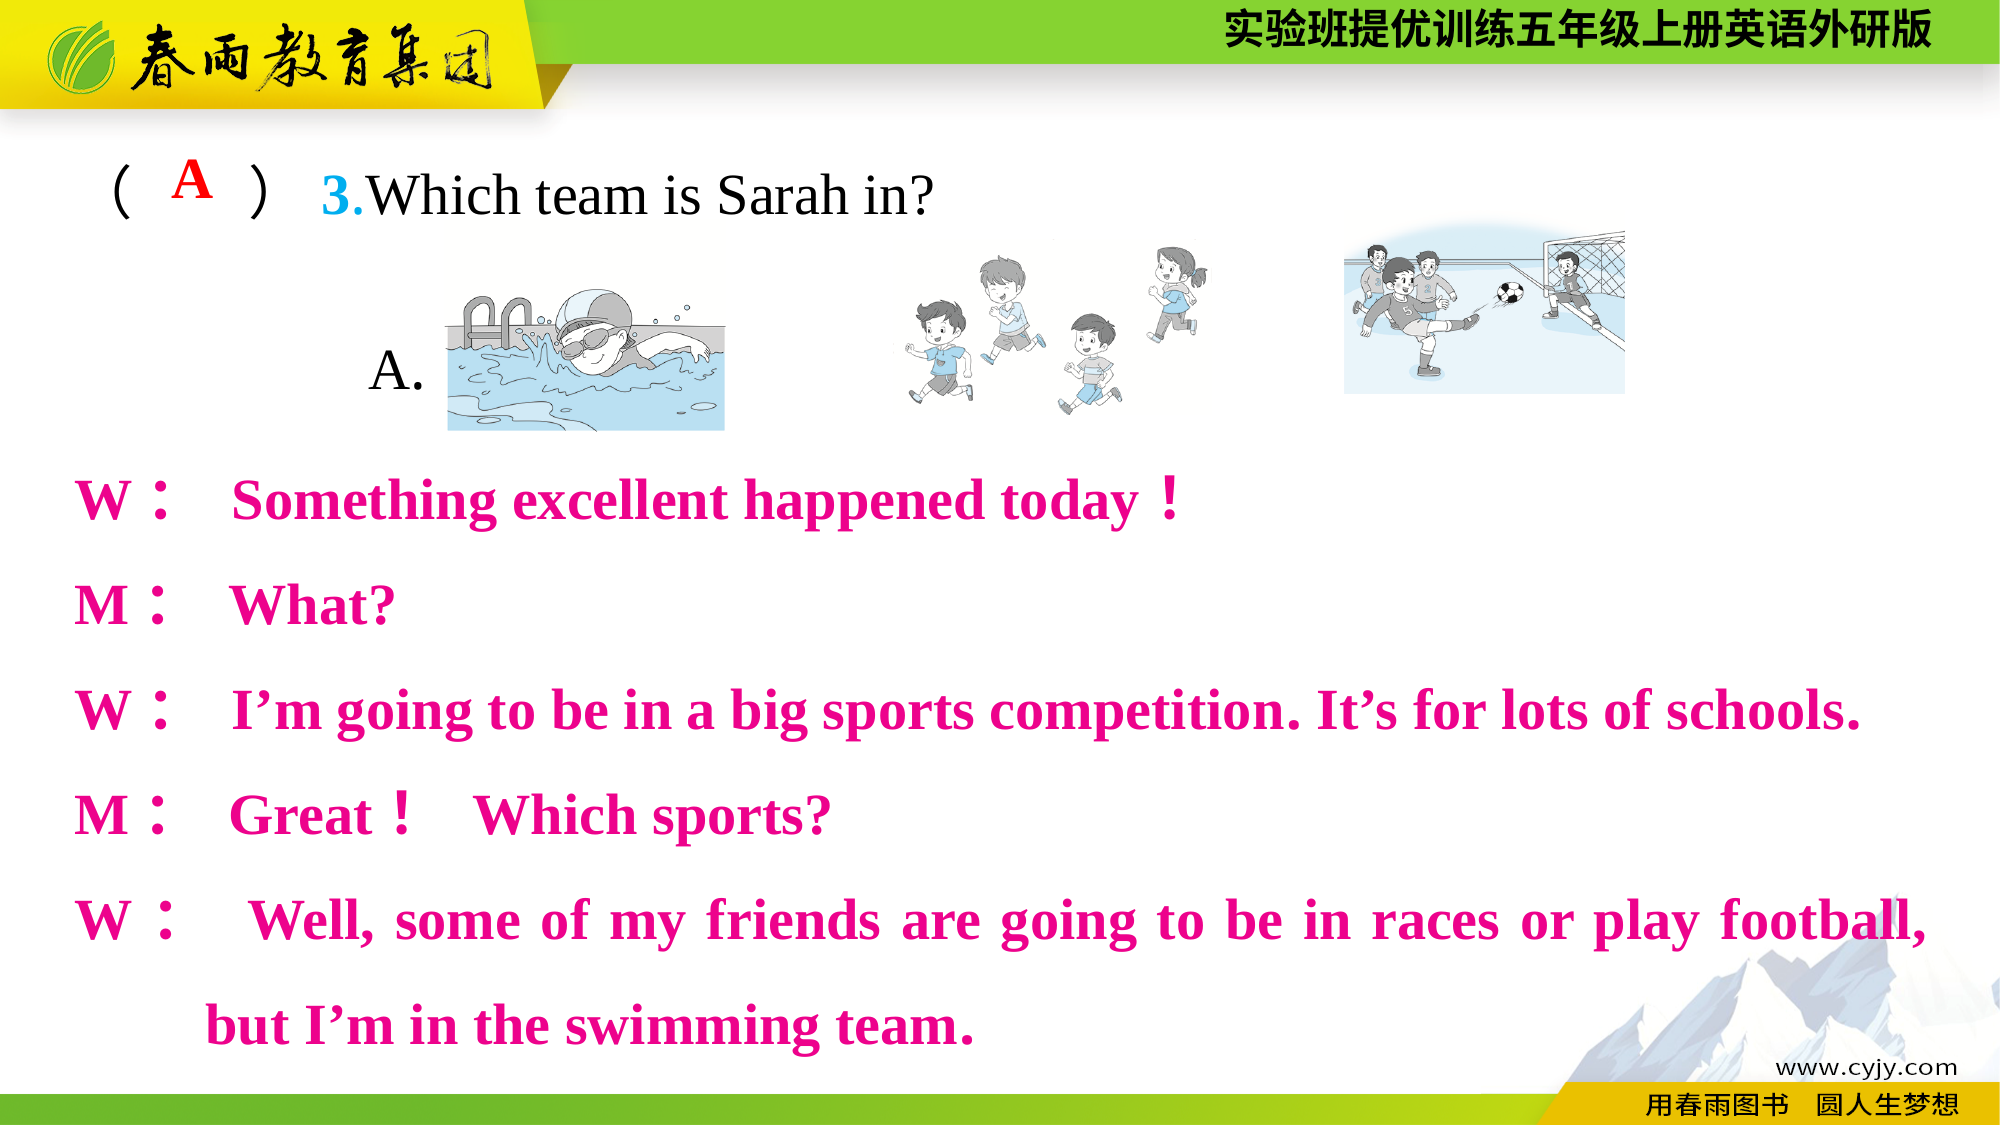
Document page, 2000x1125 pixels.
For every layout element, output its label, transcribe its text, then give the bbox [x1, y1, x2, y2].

text_box A [156, 132, 229, 218]
text_box （ ）3.Which team is Sarah in? A. B. C. [59, 113, 1944, 409]
list W： Something excellent happened today！ M： What? W： I’m going to be in a big sports competition. It’s for lots of schools. M： Great！ Which sports? W： Well, some of my friends are going to be in races or play football, but I’m in the swimming team. [59, 419, 1944, 1071]
picture [0, 0, 2000, 1125]
